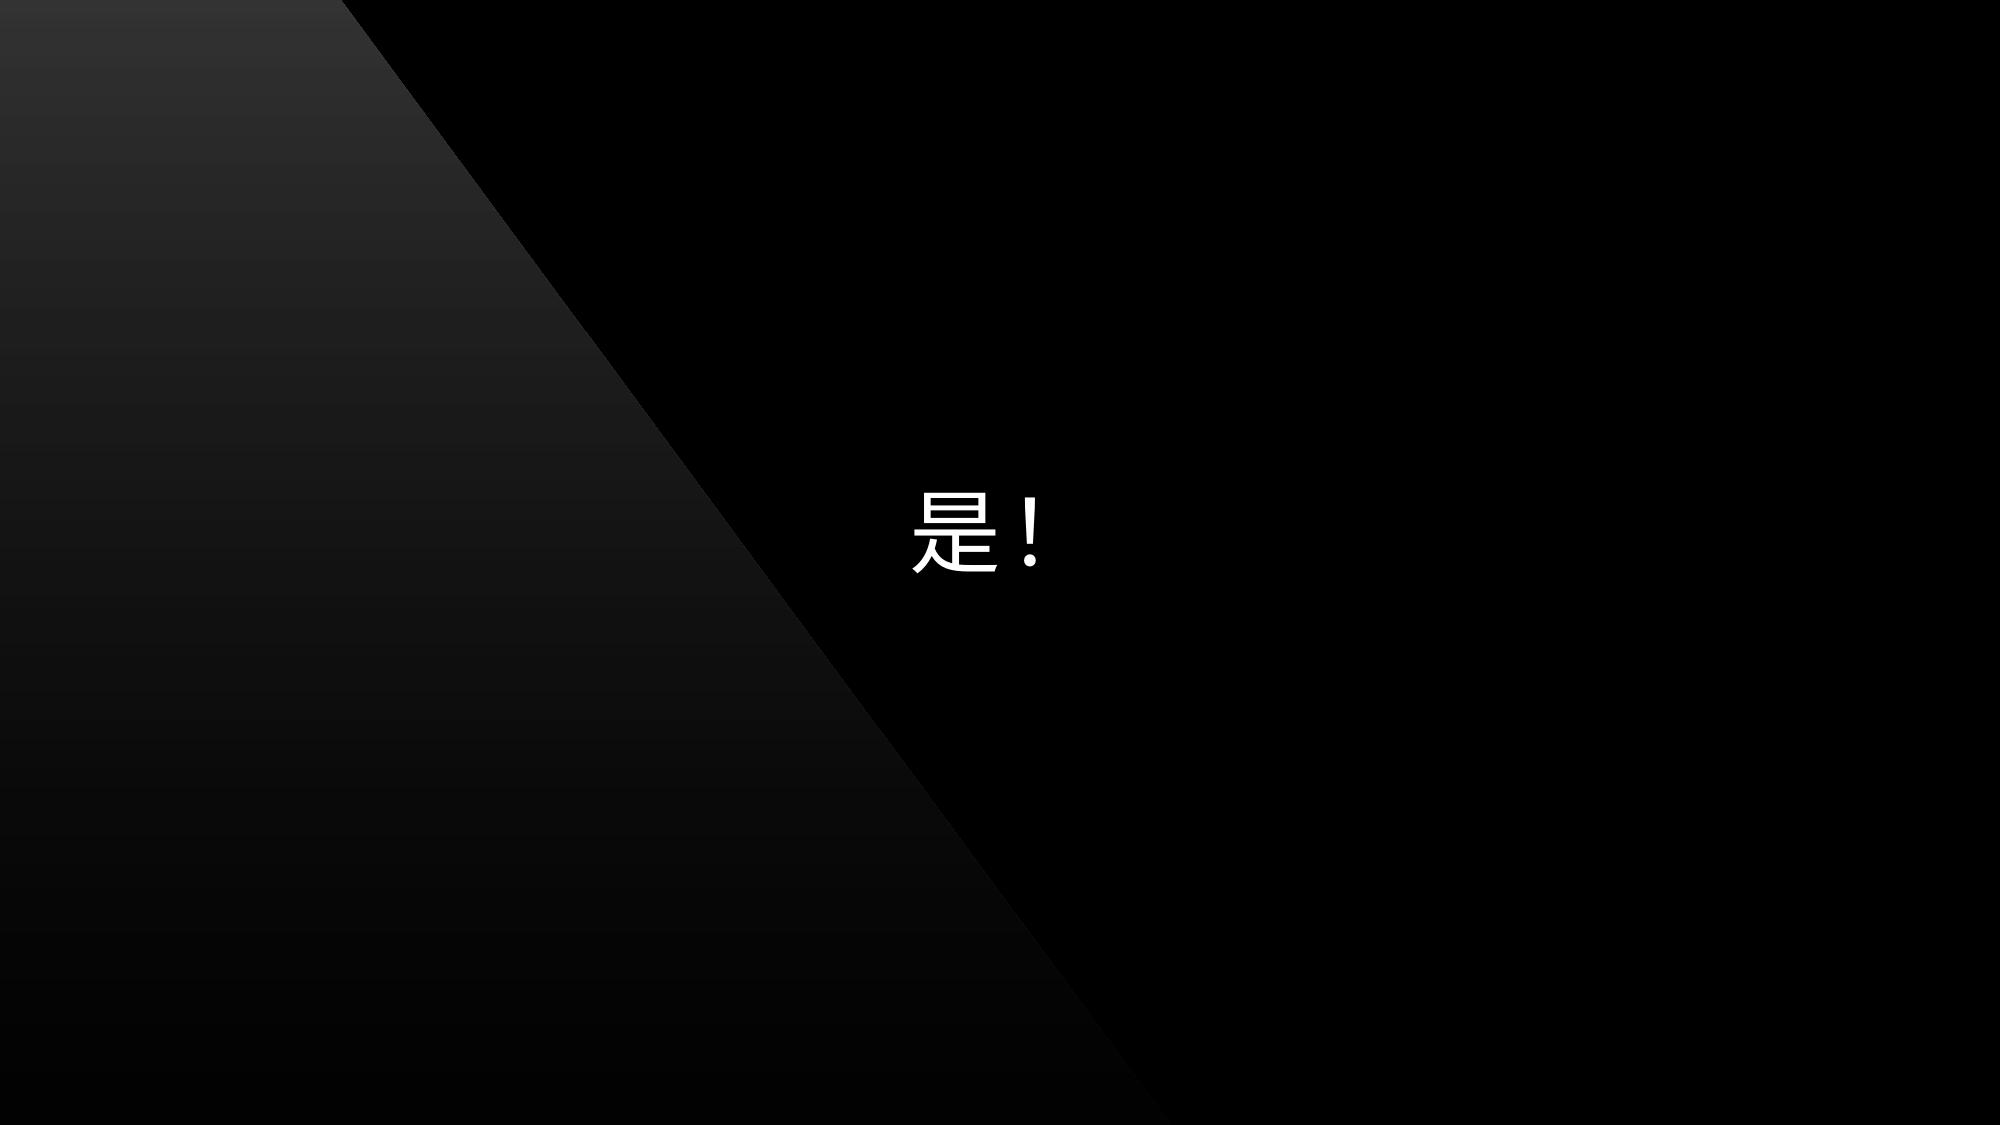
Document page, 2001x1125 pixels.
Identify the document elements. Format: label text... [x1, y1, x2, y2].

text_box 是！ [895, 467, 1115, 593]
text_box [0, 0, 1173, 1125]
